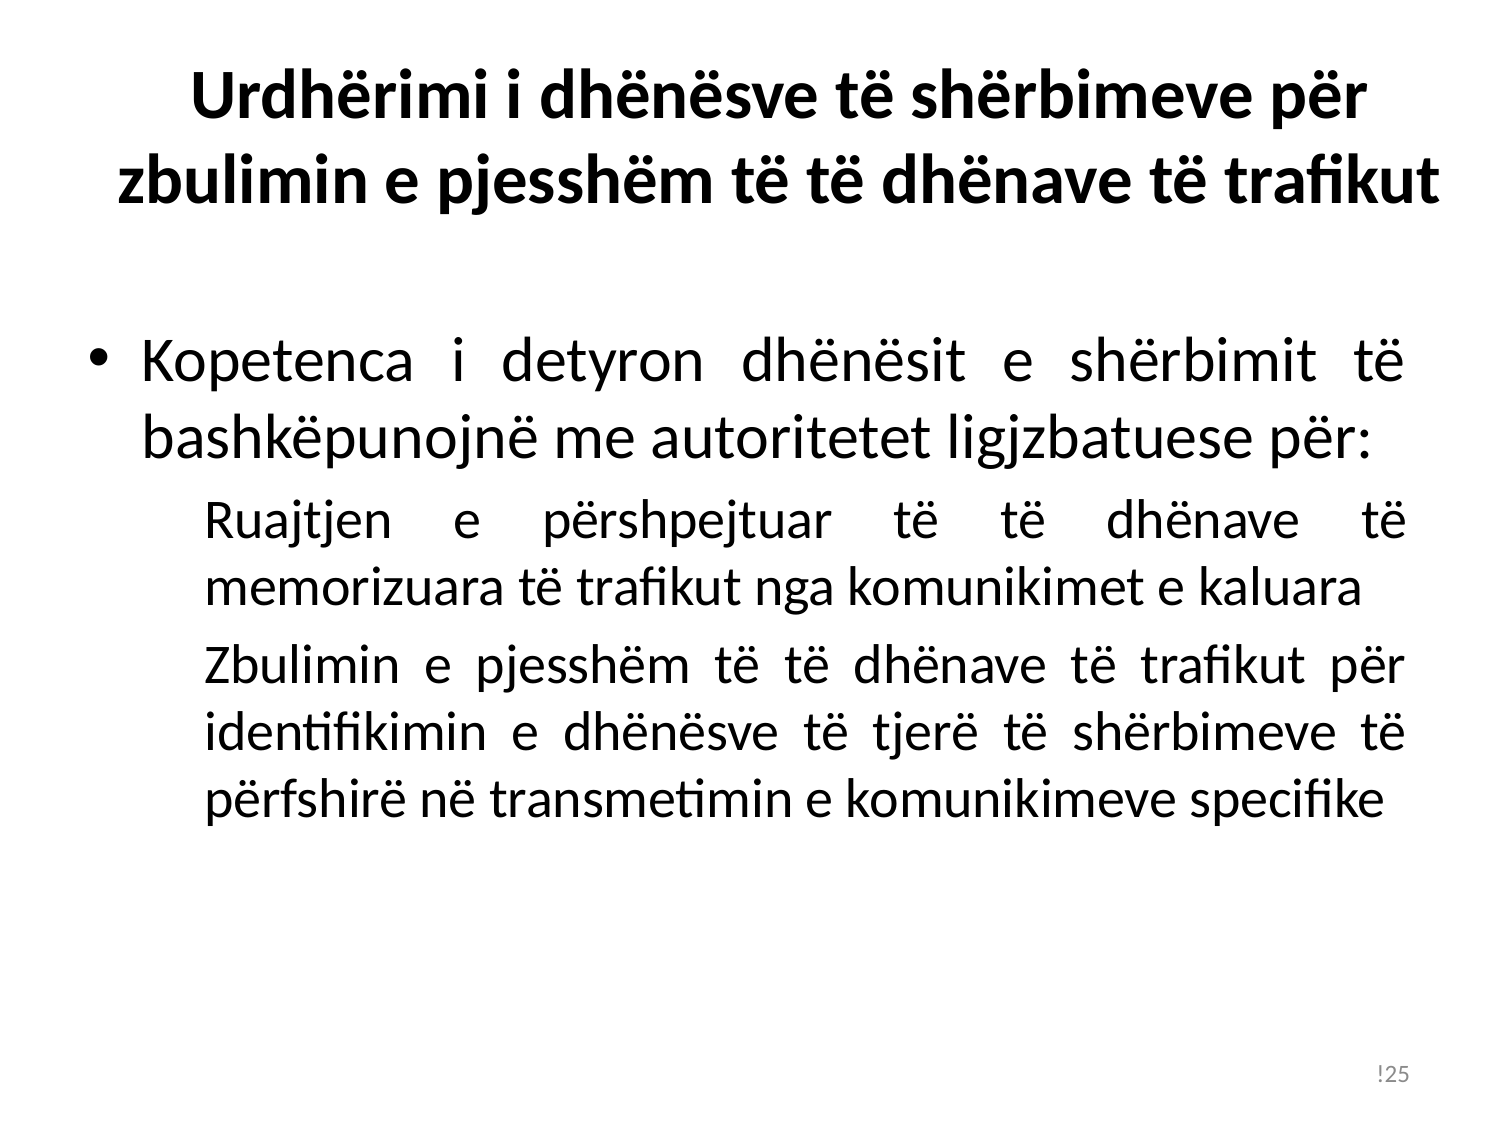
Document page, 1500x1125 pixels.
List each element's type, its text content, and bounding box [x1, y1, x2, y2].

slide_number !25 [1074, 1042, 1425, 1103]
list Kopetenca i detyron dhënësit e shërbimit të bashkëpunojnë me autoritetet ligjzbatuese për: Ruajtjen e përshpejtuar të të dhënave të memorizuara të trafikut nga komunikimet e kaluara Zbulimin e pjesshëm të të dhënave të trafikut për identifikimin e dhënësve të tjerë të shërbimeve të përfshirë në transmetimin e komunikimeve specifike [72, 310, 1423, 1024]
title Urdhërimi i dhënësve të shërbimeve për zbulimin e pjesshëm të të dhënave të trafikut [75, 40, 1486, 219]
